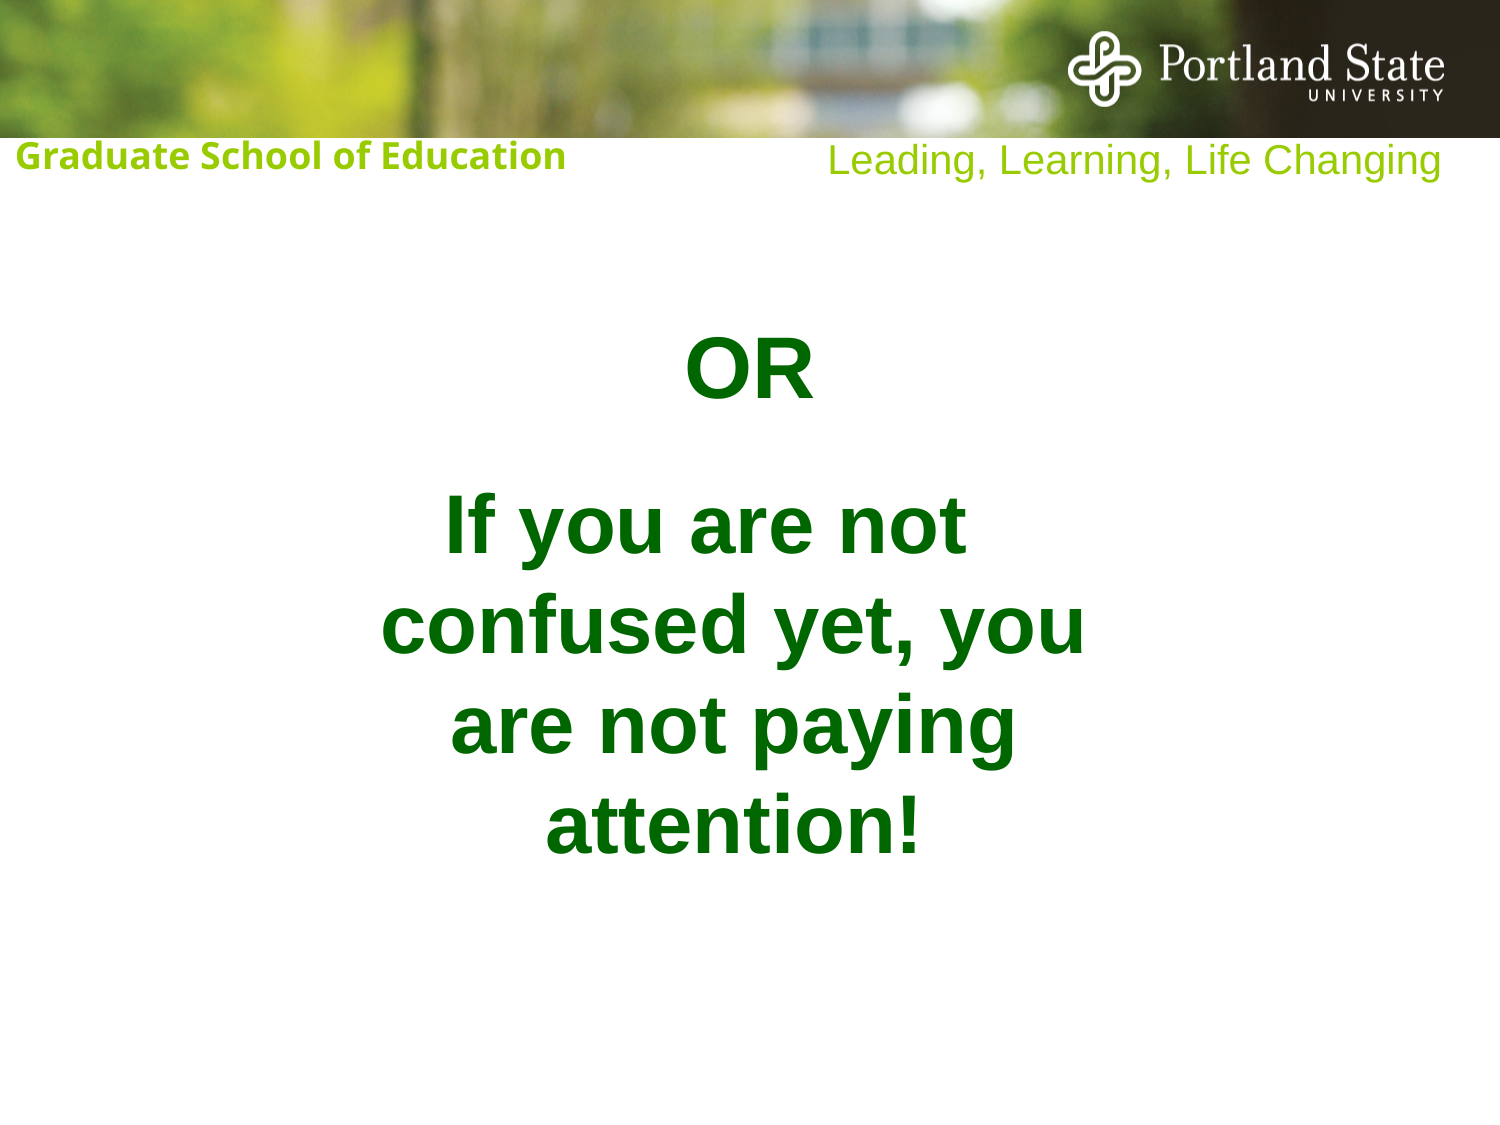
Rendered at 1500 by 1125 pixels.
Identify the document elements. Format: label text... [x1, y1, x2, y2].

list If you are not confused yet, you are not paying attention! [237, 462, 1176, 882]
picture [0, 0, 1500, 138]
title OR [0, 315, 1500, 426]
